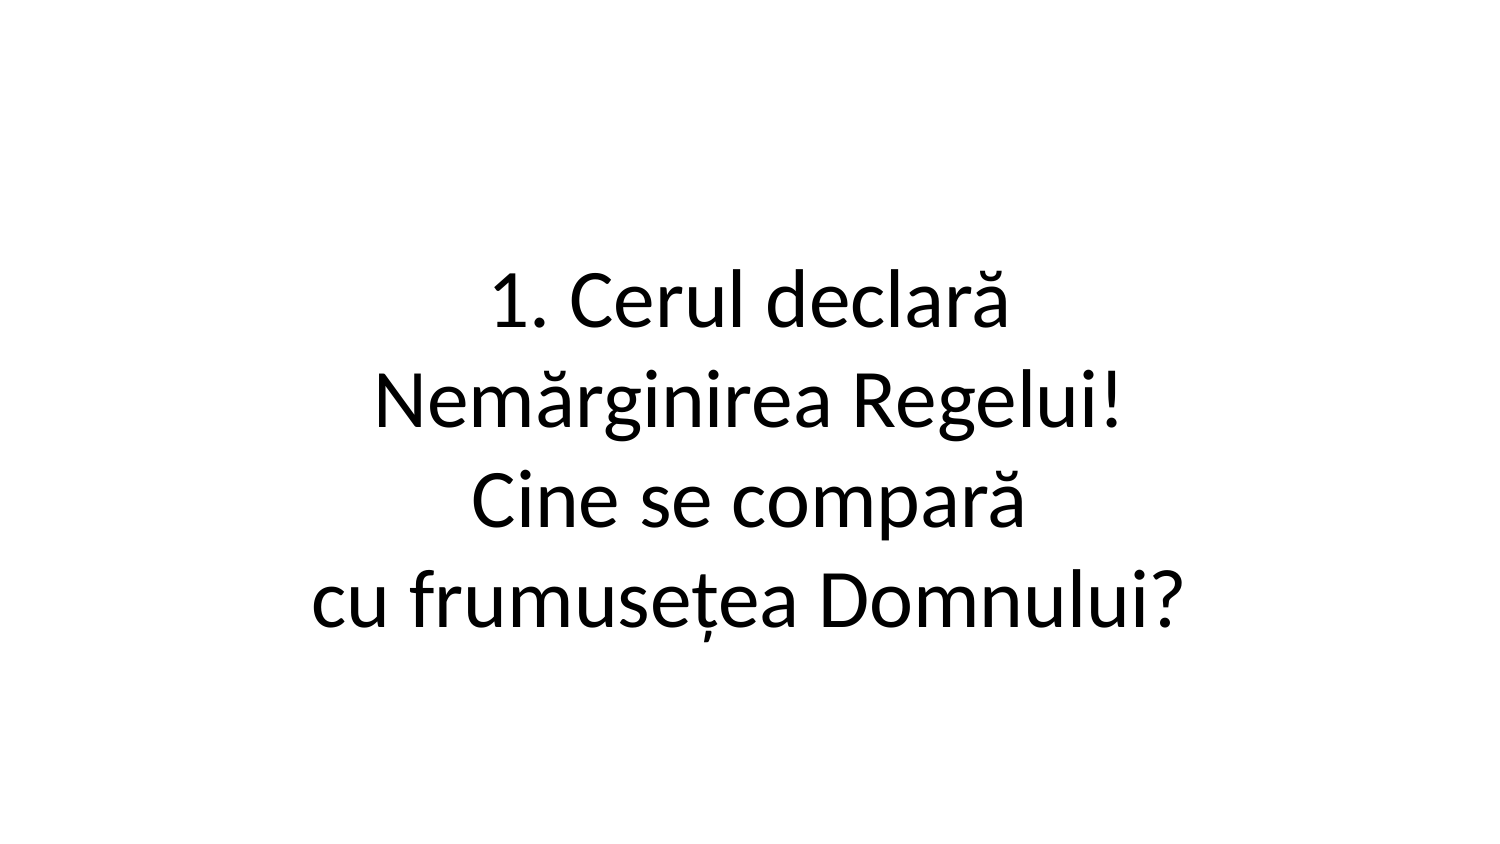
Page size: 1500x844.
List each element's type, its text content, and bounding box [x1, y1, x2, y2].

text_box 1. Cerul declară Nemărginirea Regelui! Cine se compară cu frumusețea Domnului? [296, 192, 1204, 652]
